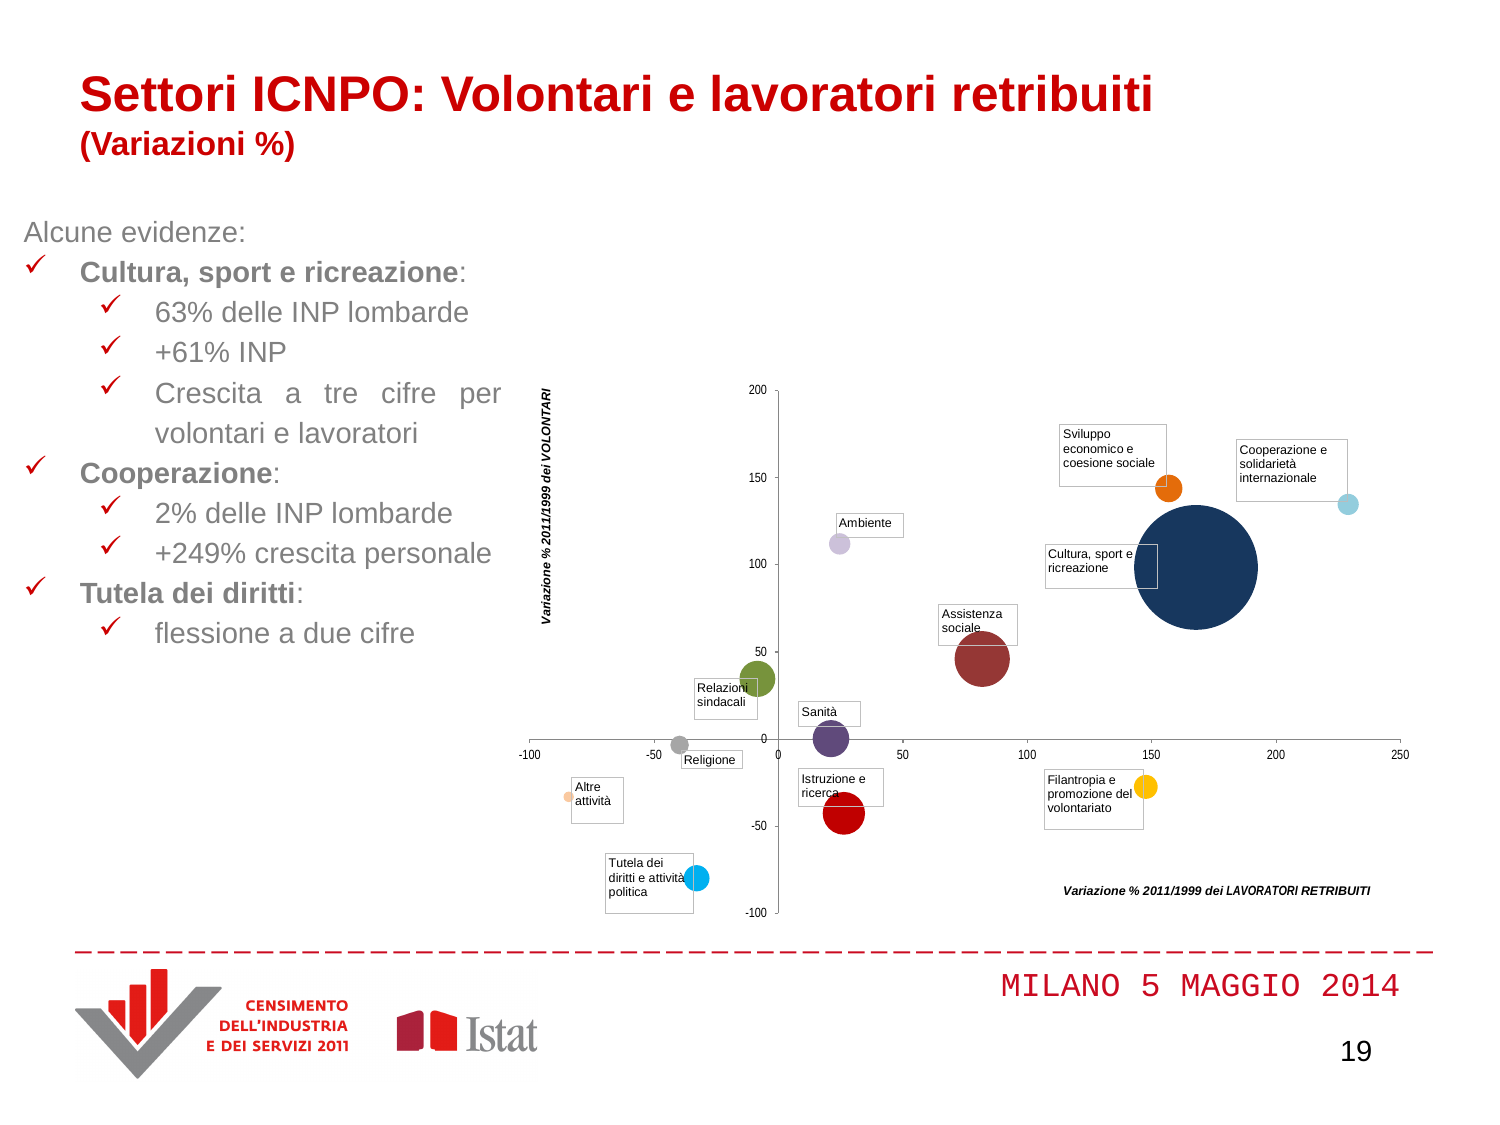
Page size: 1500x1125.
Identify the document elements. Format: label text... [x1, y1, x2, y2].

picture [75, 969, 538, 1082]
slide_number 19 [1074, 1025, 1388, 1100]
text_box Settori ICNPO: Volontari e lavoratori retribuiti (Variazioni %) [64, 54, 1424, 170]
text_box Alcune evidenze: Cultura, sport e ricreazione: 63% delle INP lombarde +61% INP Crescita a tre cifre per volontari e lavoratori Cooperazione: 2% delle INP lombarde +249% crescita personale Tutela dei diritti: flessione a due cifre [23, 208, 502, 716]
picture [501, 373, 1427, 931]
